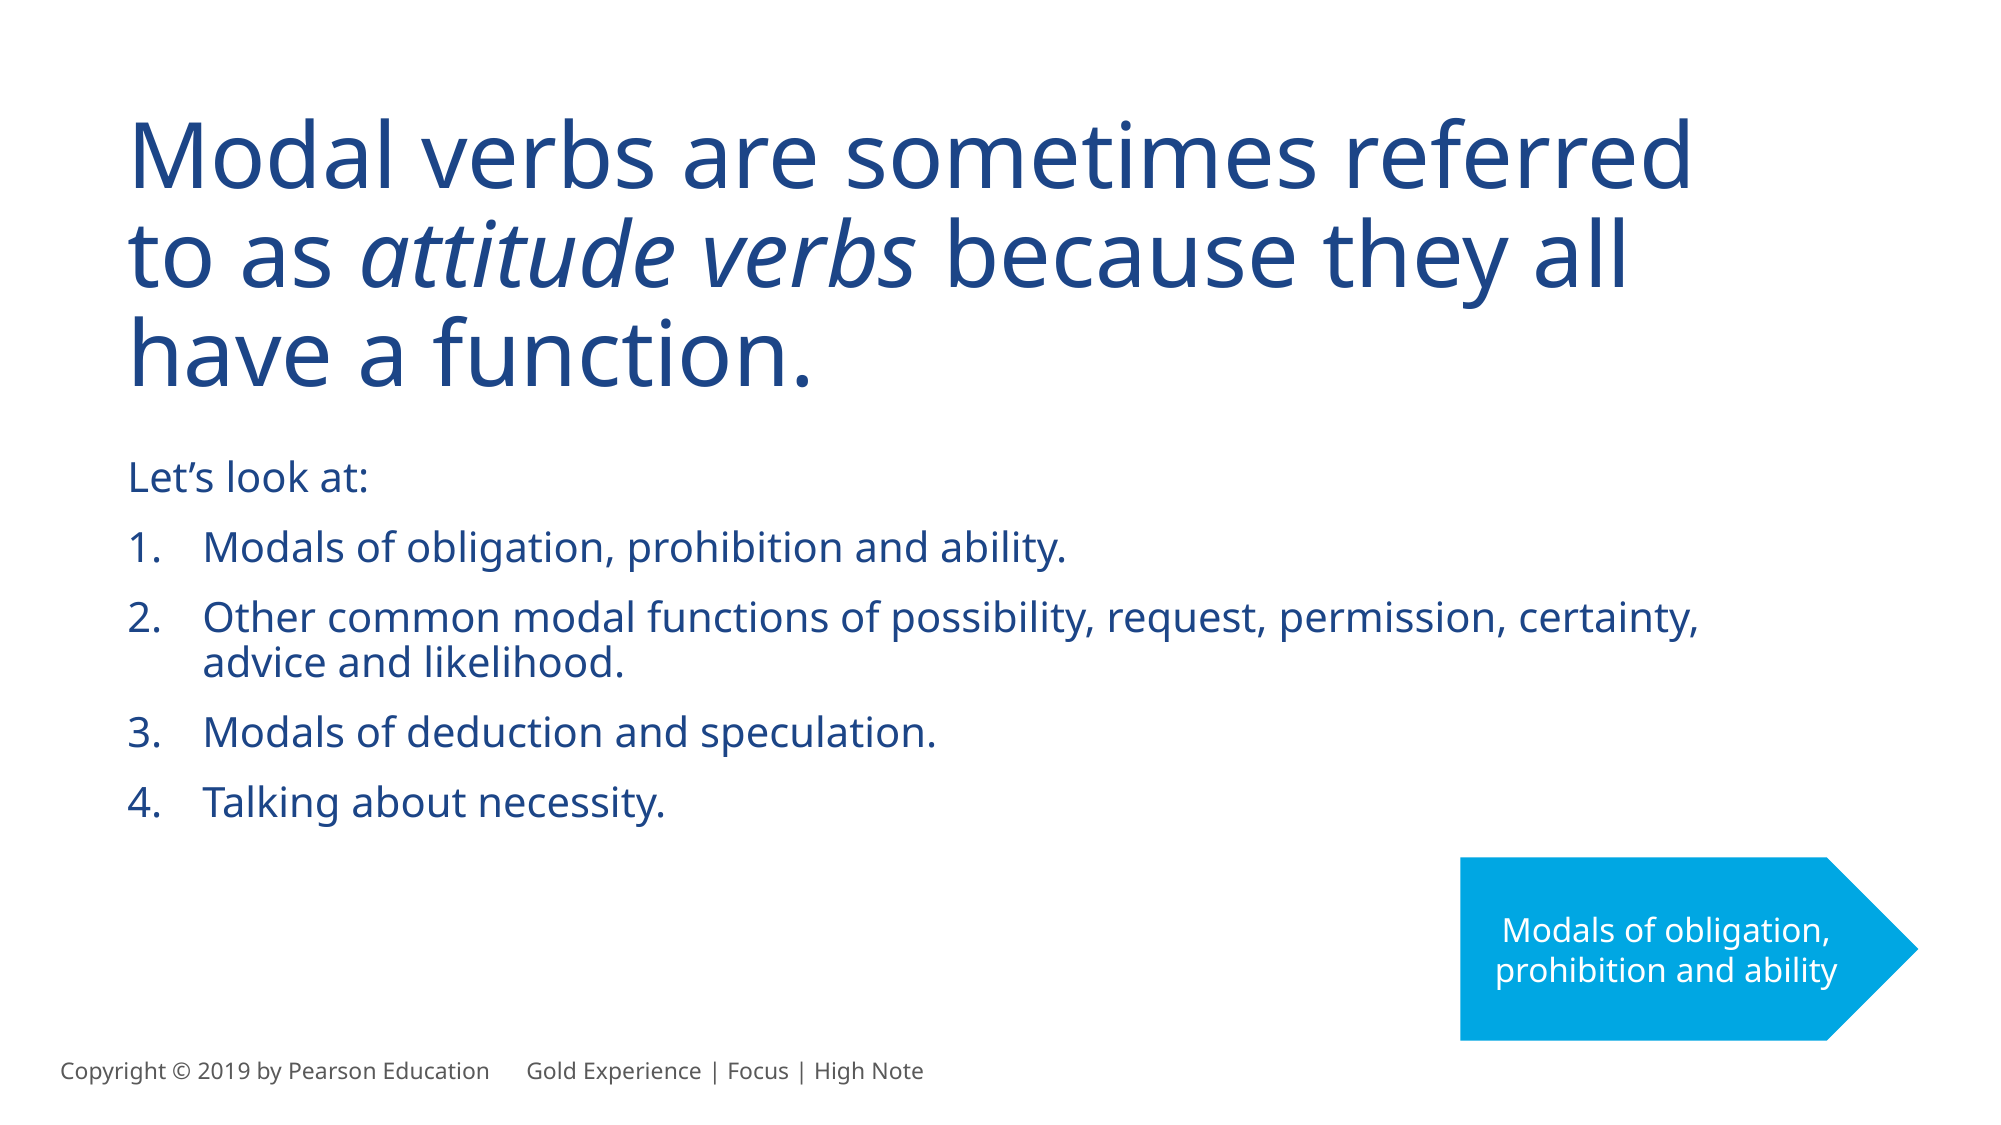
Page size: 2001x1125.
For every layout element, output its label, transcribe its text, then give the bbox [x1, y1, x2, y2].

title Modal verbs are sometimes referred to as attitude verbs because they all have a function. [112, 125, 1763, 390]
list Let’s look at: Modals of obligation, prohibition and ability. Other common modal functions of possibility, request, permission, certainty, advice and likelihood. Modals of deduction and speculation. Talking about necessity. [112, 449, 1763, 881]
text_box Modals of obligation, prohibition and ability [1460, 857, 1919, 1041]
footer Copyright © 2019 by Pearson Education Gold Experience | Focus | High Note [45, 1040, 1084, 1101]
